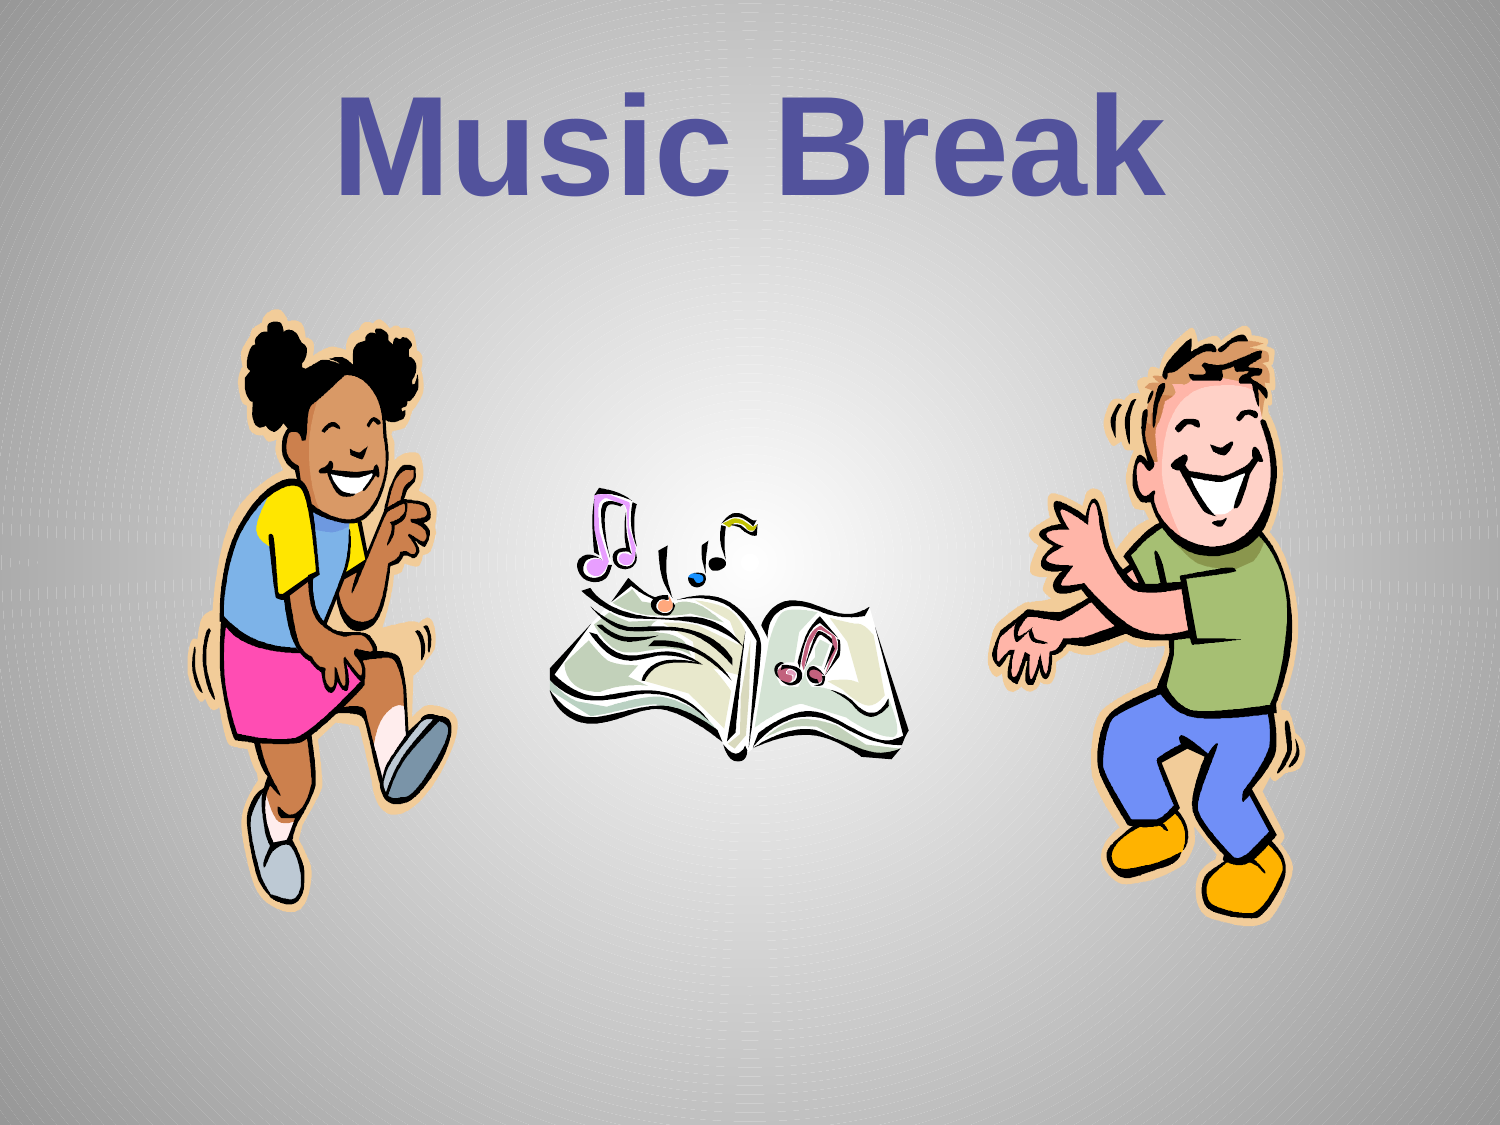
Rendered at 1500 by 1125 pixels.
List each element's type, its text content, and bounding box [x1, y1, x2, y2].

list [187, 303, 464, 923]
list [549, 482, 914, 768]
title Music Break [74, 44, 1426, 233]
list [987, 317, 1313, 937]
